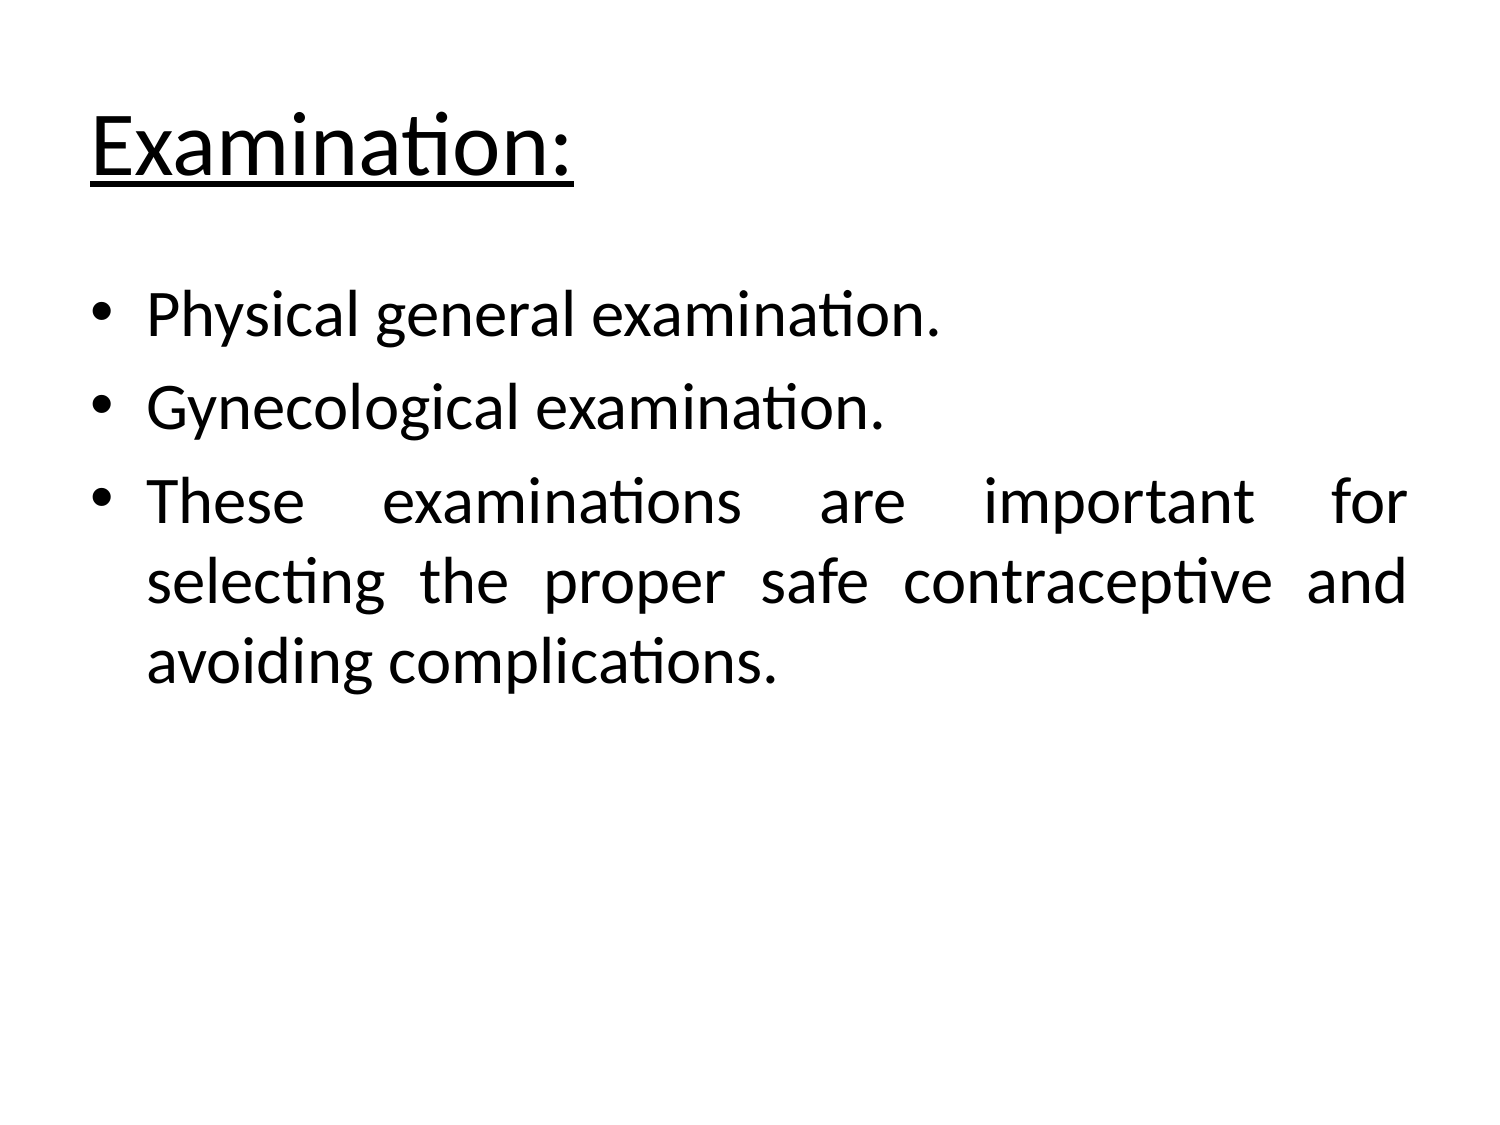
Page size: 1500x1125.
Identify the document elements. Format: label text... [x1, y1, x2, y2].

list Physical general examination. Gynecological examination. These examinations are important for selecting the proper safe contraceptive and avoiding complications. [75, 262, 1425, 1005]
title Examination: [75, 45, 1425, 233]
